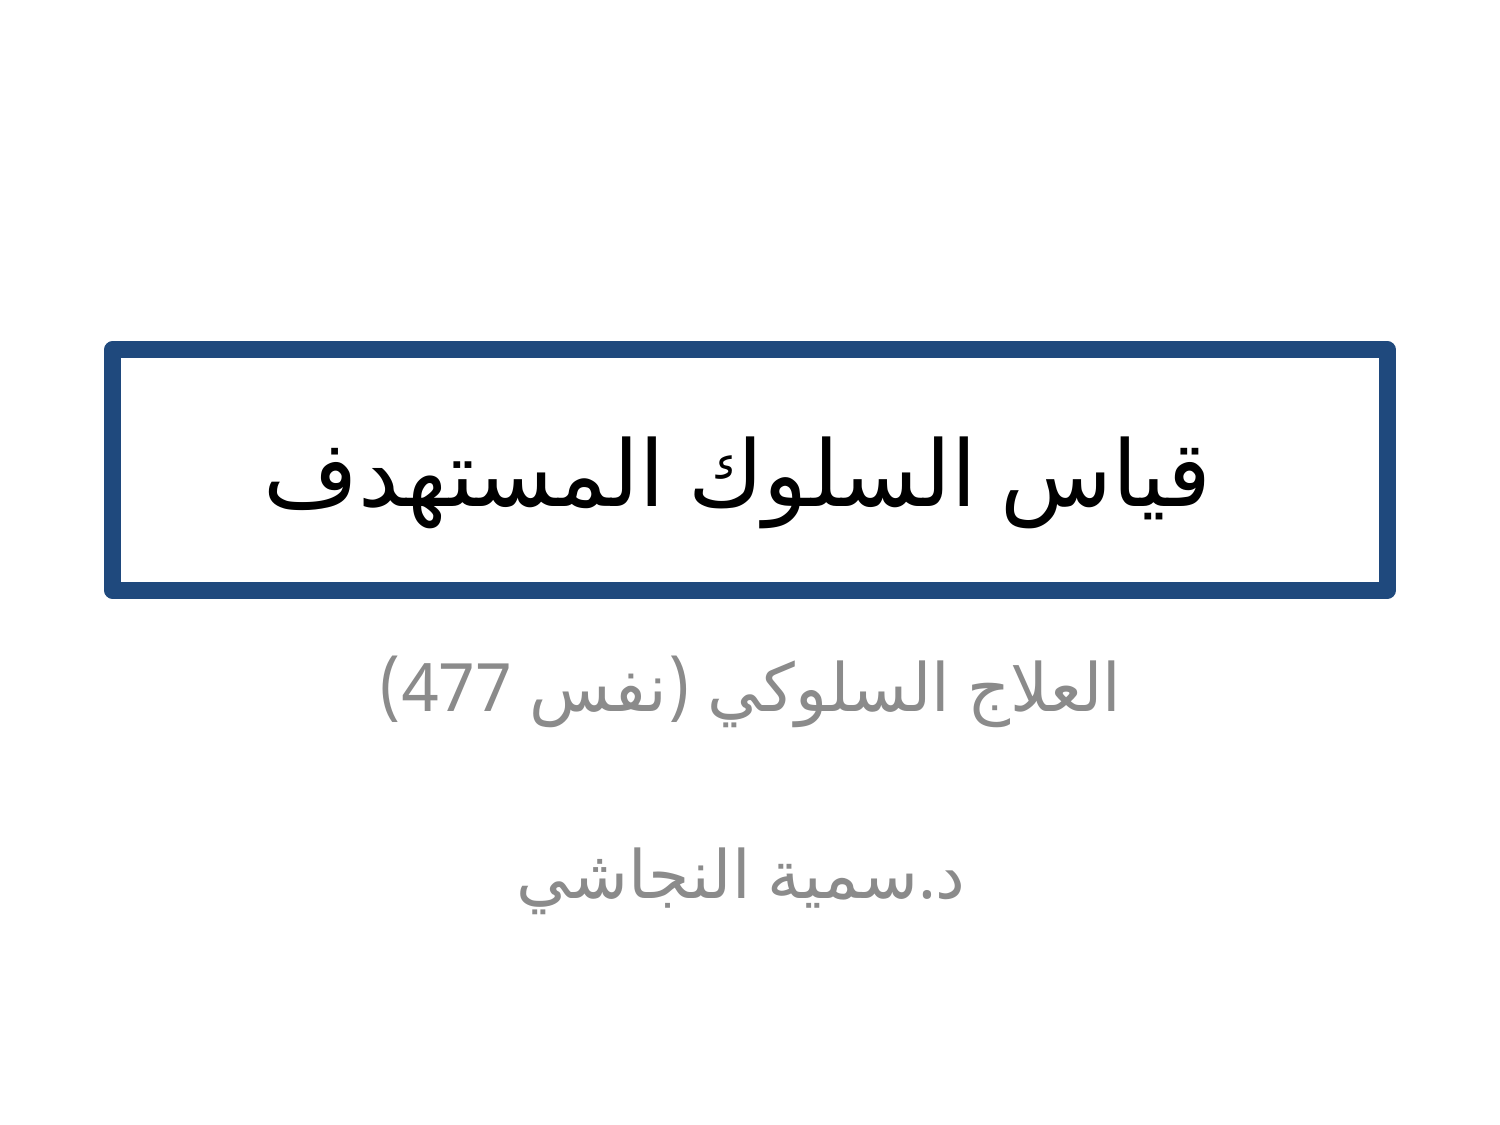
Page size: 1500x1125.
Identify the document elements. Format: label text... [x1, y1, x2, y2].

subtitle العلاج السلوكي (نفس 477) د.سمية النجاشي [225, 637, 1275, 925]
title قياس السلوك المستهدف [112, 349, 1388, 591]
